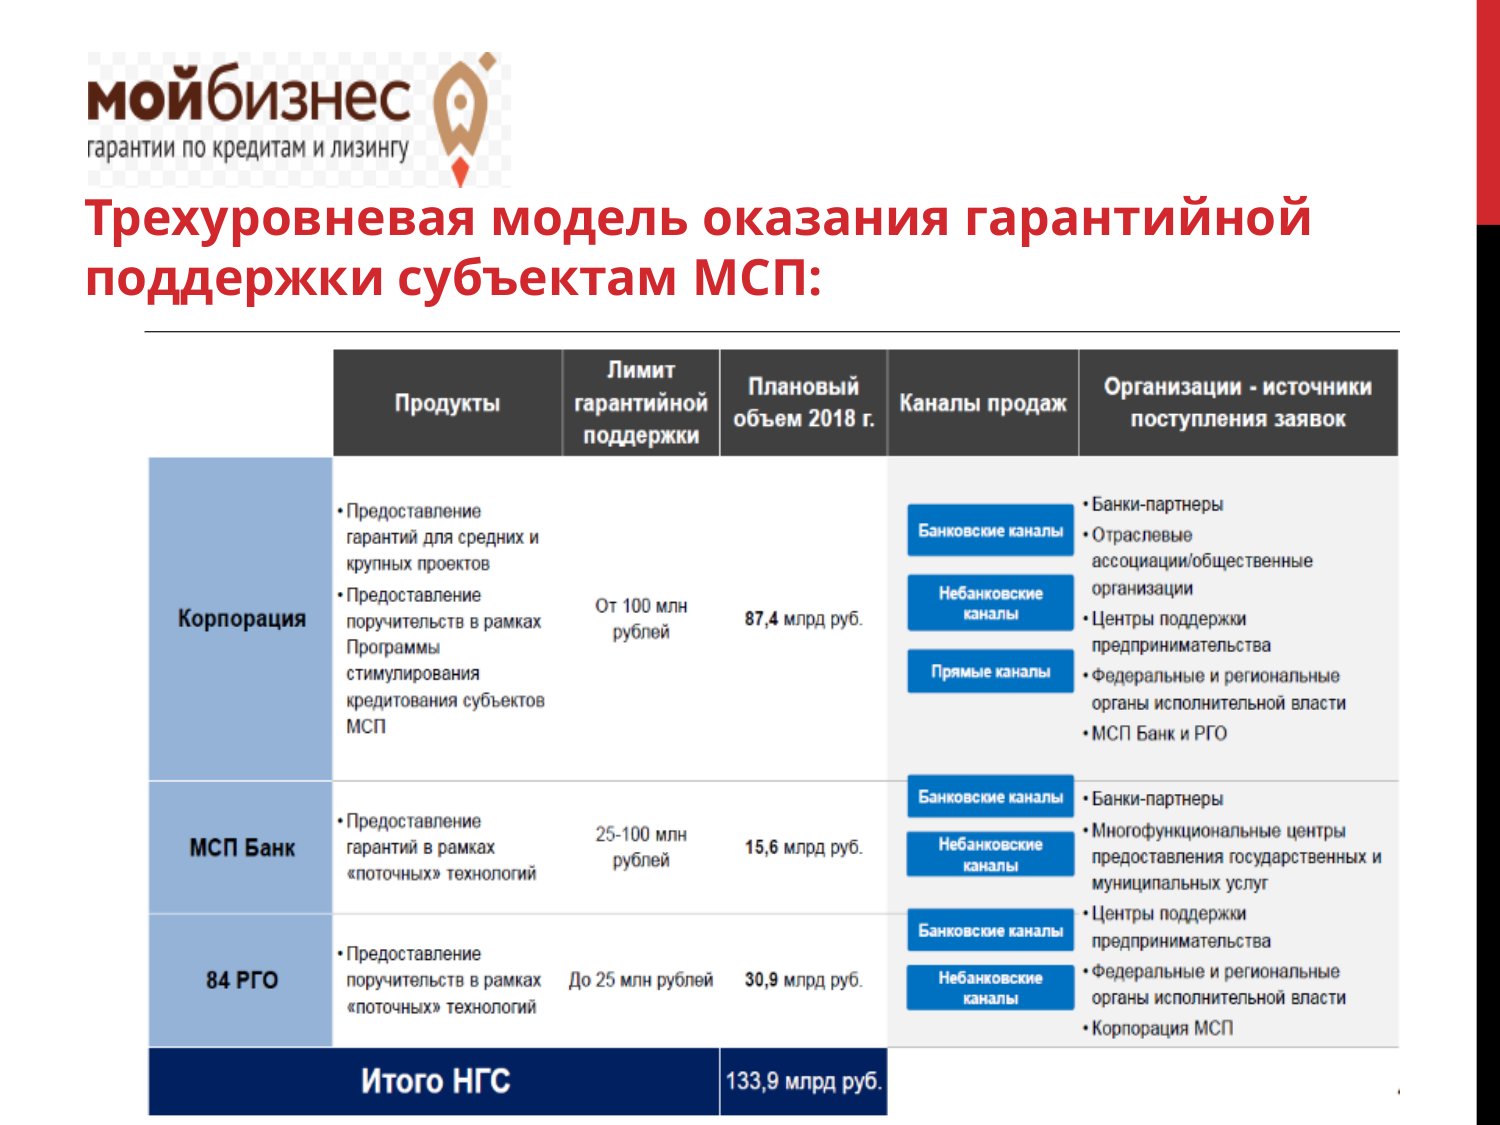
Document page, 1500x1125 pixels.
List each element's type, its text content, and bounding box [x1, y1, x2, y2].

picture [87, 51, 511, 188]
text_box Трехуровневая модель оказания гарантийной поддержки субъектам МСП: [69, 177, 1500, 313]
picture [123, 330, 1401, 1125]
